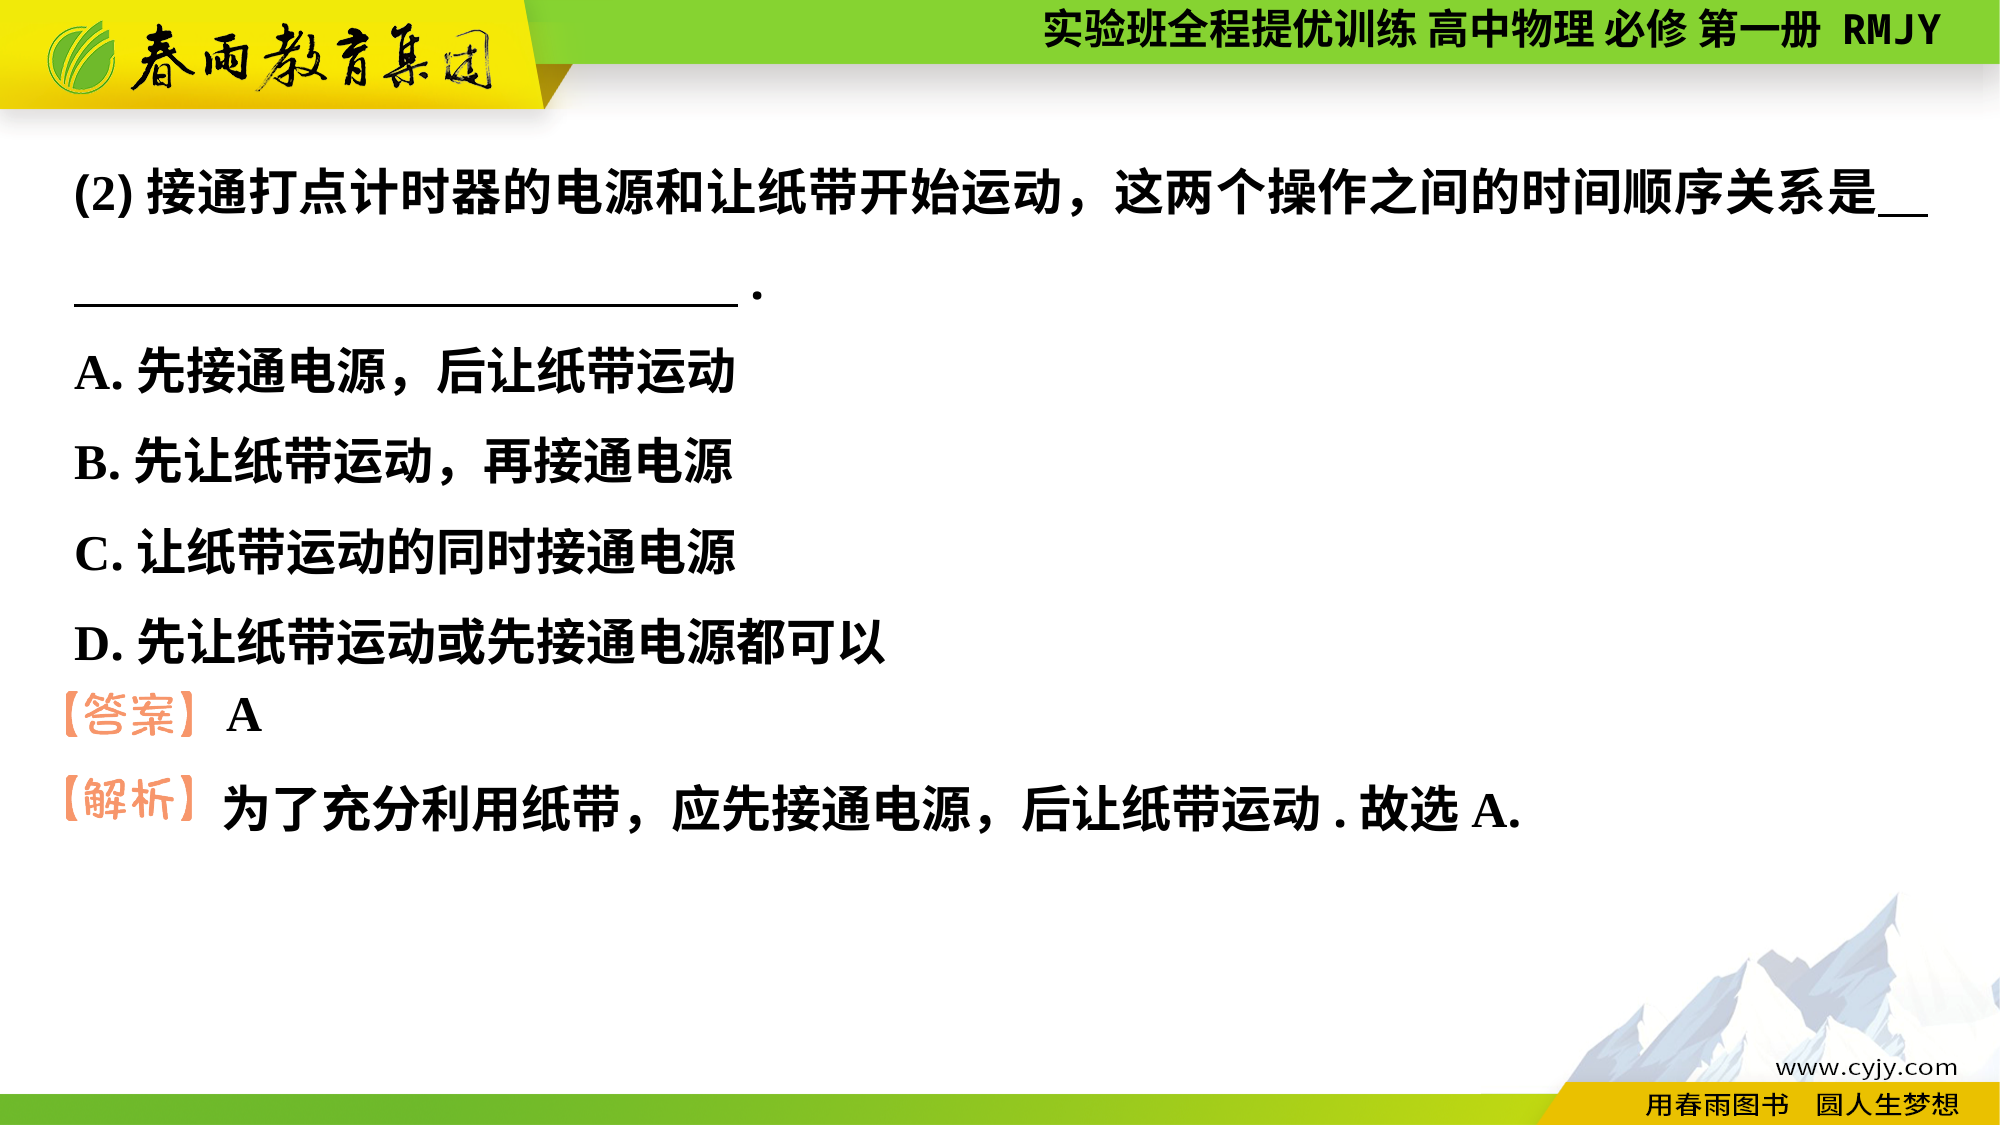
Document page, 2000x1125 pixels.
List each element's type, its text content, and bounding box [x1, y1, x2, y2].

text_box A [211, 674, 278, 749]
list (2)接通打点计时器的电源和让纸带开始运动，这两个操作之间的时间顺序关系是 . A.先接通电源，后让纸带运动 B.先让纸带运动，再接通电源 C.让纸带运动的同时接通电源 D.先让纸带运动或先接通电源都可以 [59, 122, 1944, 683]
text_box 为了充分利用纸带，应先接通电源，后让纸带运动.故选A. [59, 739, 1944, 845]
picture [0, 0, 2000, 1125]
